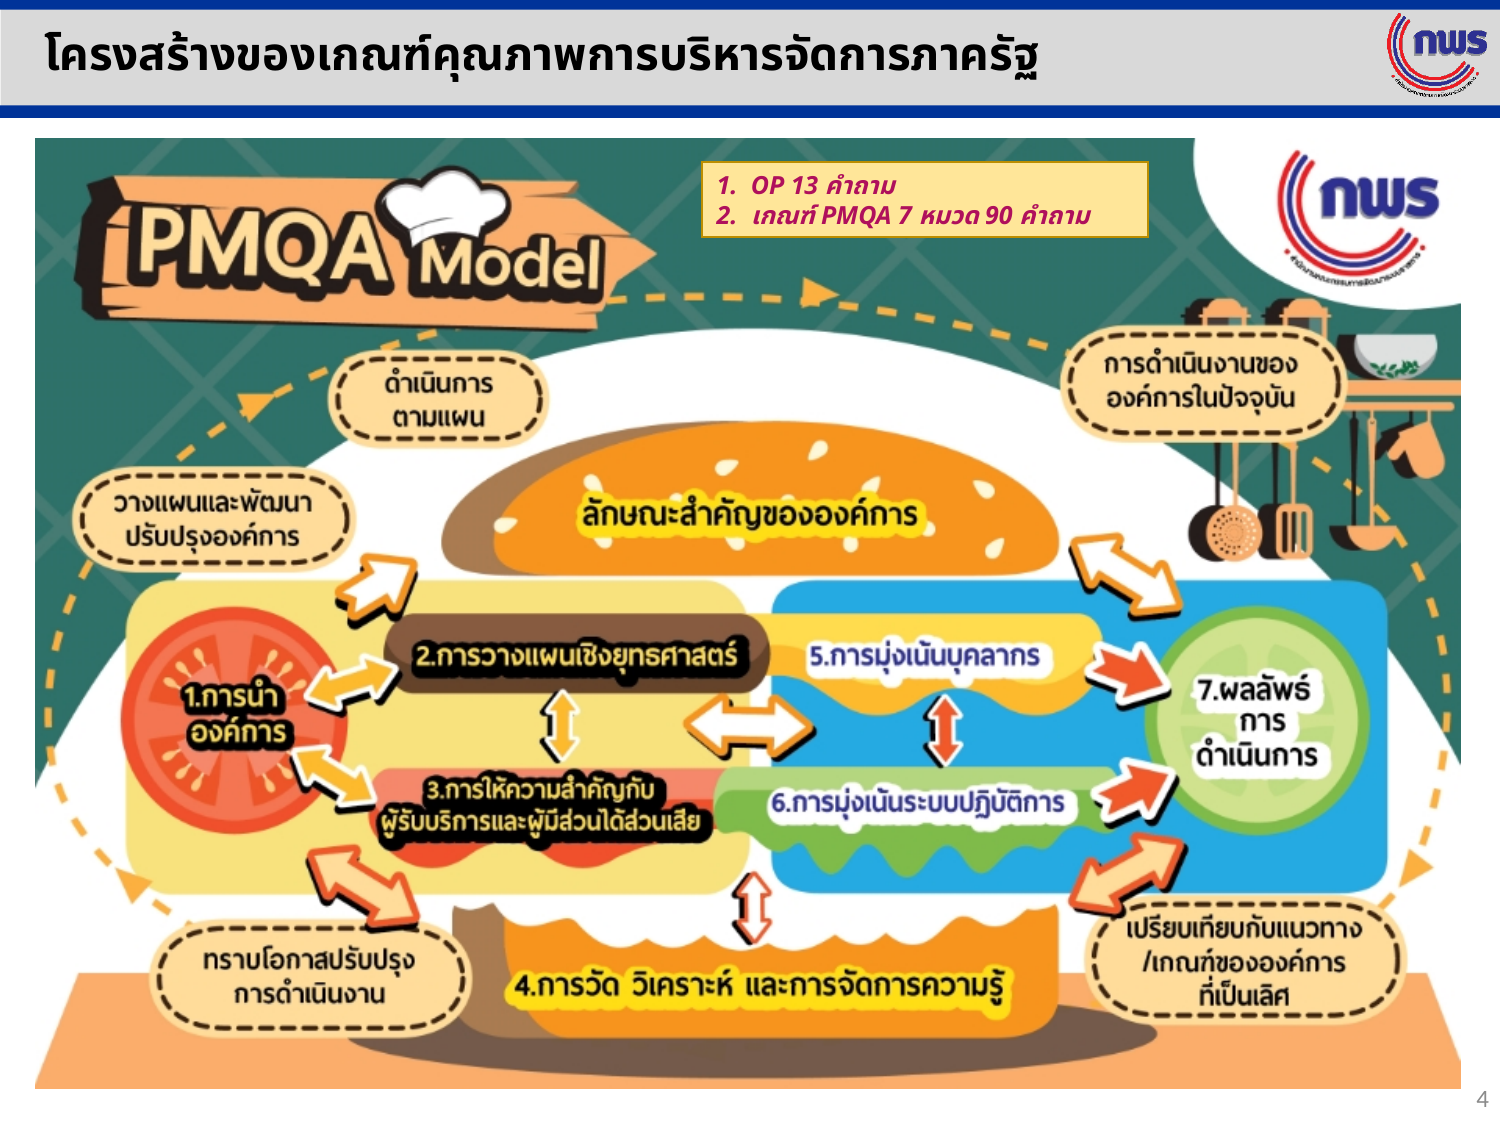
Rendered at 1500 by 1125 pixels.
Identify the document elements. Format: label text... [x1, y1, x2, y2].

text_box โครงสร้างของเกณฑ์คุณภาพการบริหารจัดการภาครัฐ [29, 23, 1461, 113]
picture [35, 138, 1461, 1089]
slide_number 4 [1166, 1067, 1500, 1125]
picture [1387, 13, 1487, 97]
